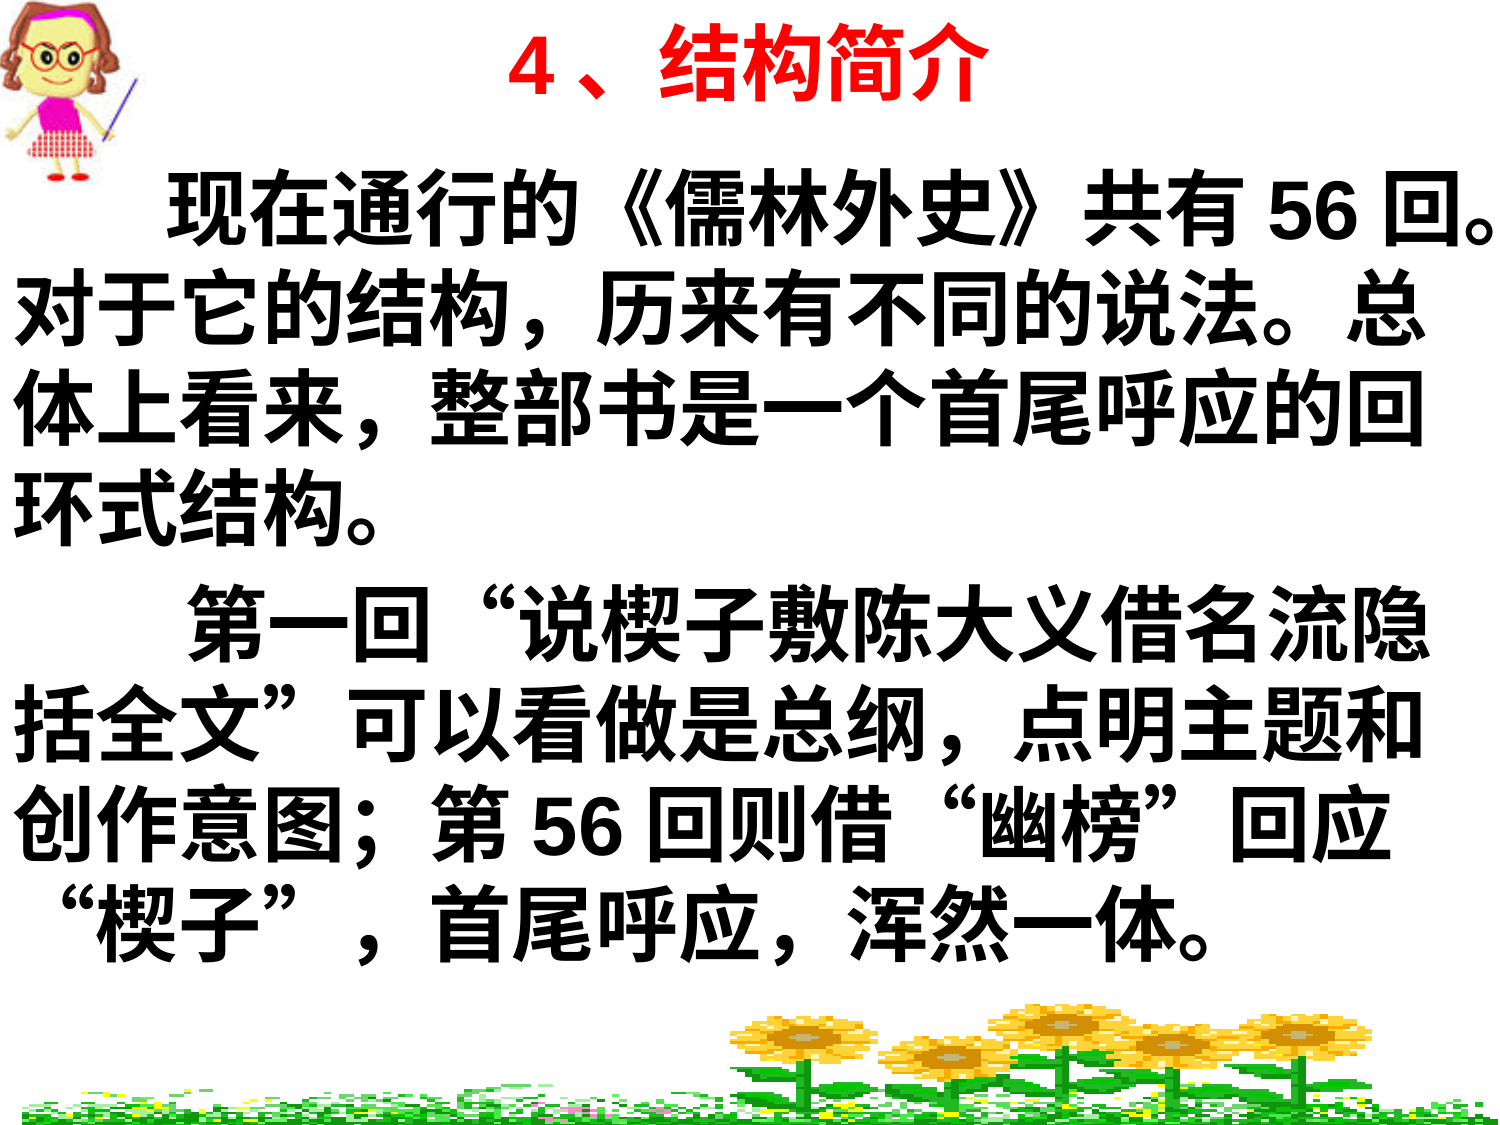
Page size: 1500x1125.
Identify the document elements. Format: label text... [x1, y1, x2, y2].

picture [22, 1004, 1498, 1125]
list 现在通行的《儒林外史》共有56回。对于它的结构，历来有不同的说法。总体上看来，整部书是一个首尾呼应的回环式结构。 第一回“说楔子敷陈大义借名流隐括全文”可以看做是总纲，点明主题和创作意图；第56回则借“幽榜”回应“楔子”，首尾呼应，浑然一体。 [0, 148, 1499, 1006]
picture [0, 0, 146, 185]
title 4、结构简介 [146, 0, 1426, 126]
